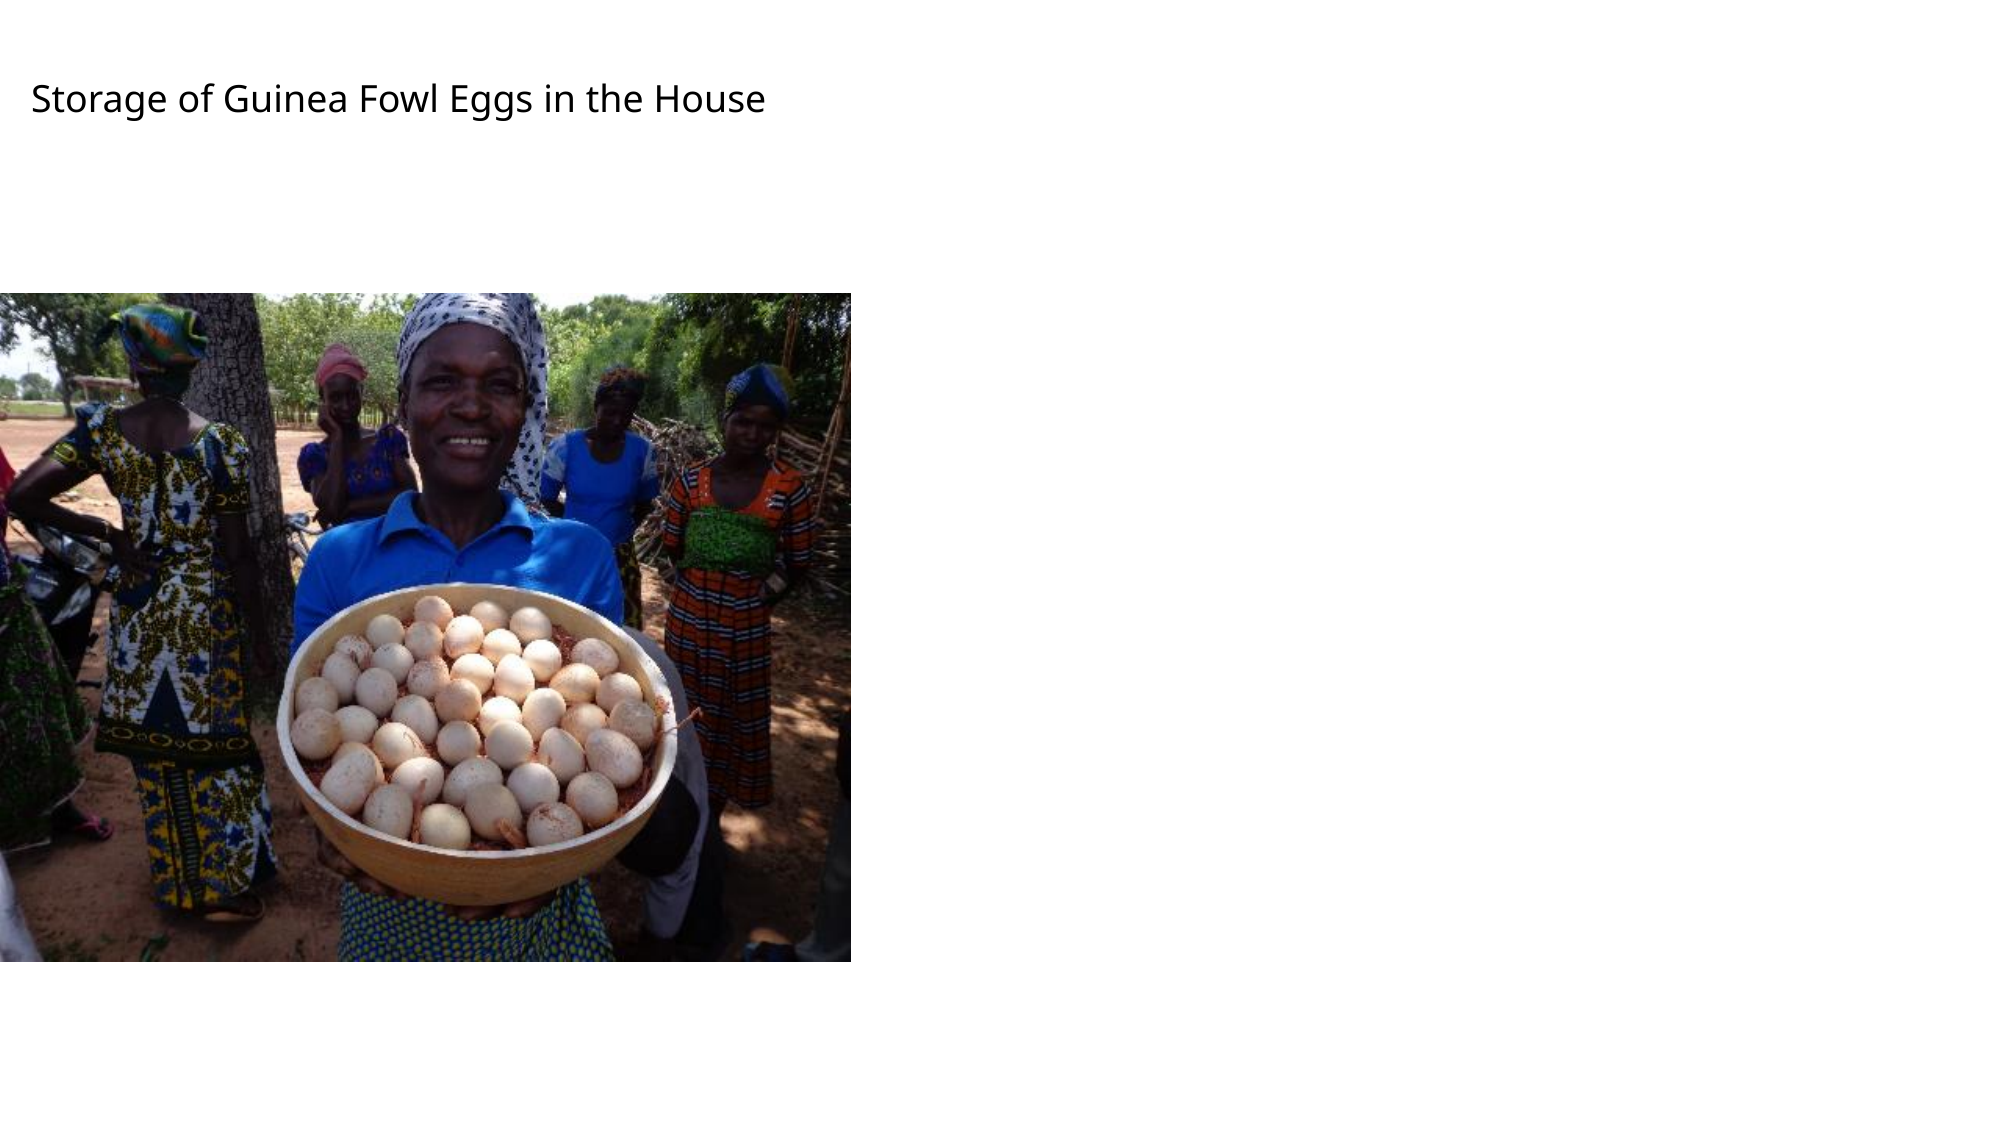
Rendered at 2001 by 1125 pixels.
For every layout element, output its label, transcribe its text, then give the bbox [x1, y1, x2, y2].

picture [0, 293, 851, 962]
title Storage of Guinea Fowl Eggs in the House [16, 30, 792, 130]
